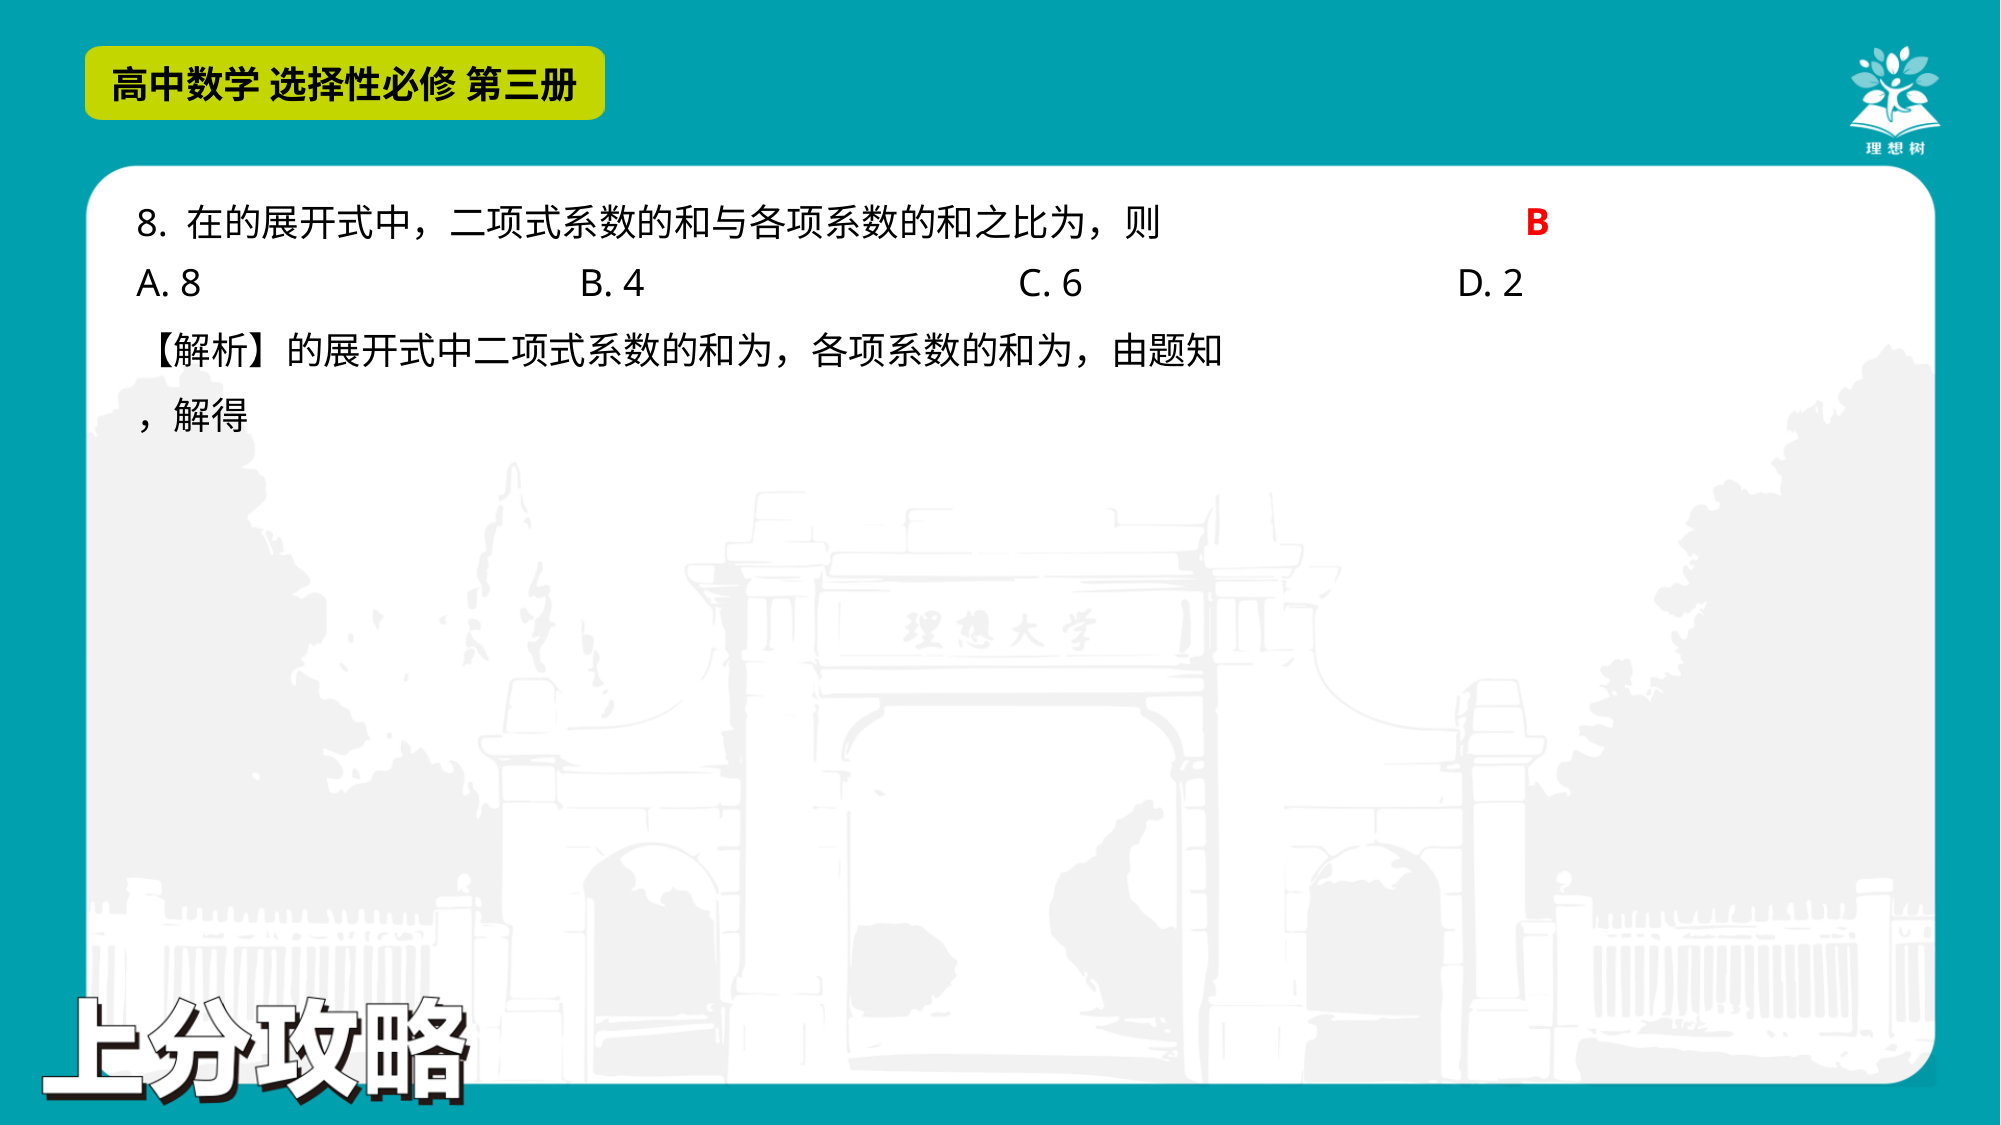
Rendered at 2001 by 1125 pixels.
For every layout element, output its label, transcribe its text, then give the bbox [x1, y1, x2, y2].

picture [0, 0, 2000, 1125]
text_box A. 8 B. 4 C. 6 D. 2 [136, 237, 1865, 297]
text_box B [1510, 176, 1565, 237]
